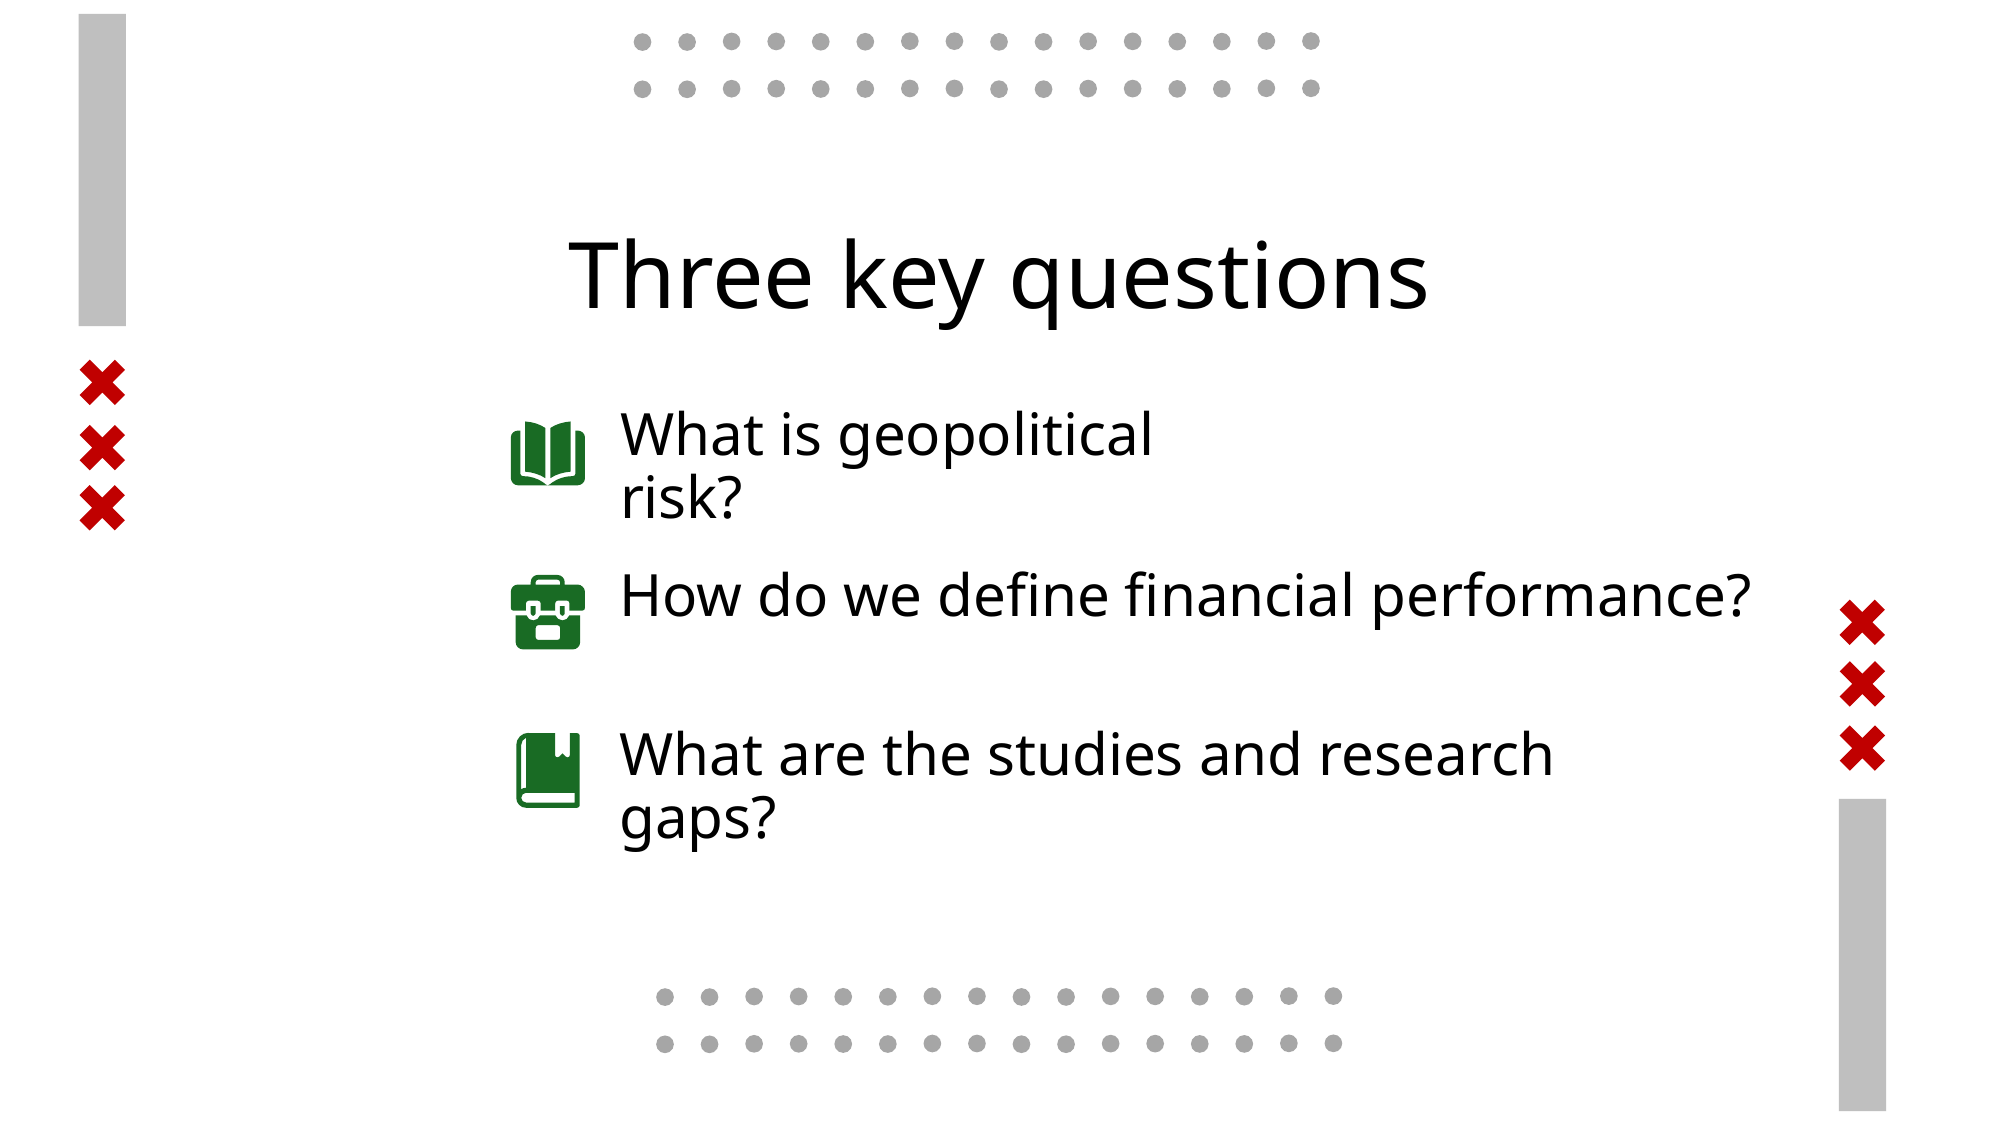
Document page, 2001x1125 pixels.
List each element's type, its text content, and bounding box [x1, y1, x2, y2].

text_box [79, 359, 126, 406]
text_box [510, 574, 586, 650]
text_box [79, 485, 125, 531]
text_box How do we define financial performance? [604, 550, 1791, 623]
text_box [1838, 798, 1887, 1112]
text_box [78, 13, 126, 327]
title Three key questions [137, 169, 1863, 388]
text_box [79, 424, 126, 471]
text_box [633, 31, 1321, 99]
text_box [516, 732, 580, 808]
text_box [1839, 599, 1885, 646]
text_box [1839, 725, 1886, 771]
text_box [1839, 661, 1886, 707]
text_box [655, 986, 1343, 1054]
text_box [510, 420, 586, 486]
text_box What is geopolitical risk? [605, 390, 1245, 465]
text_box What are the studies and research gaps? [604, 709, 1624, 928]
